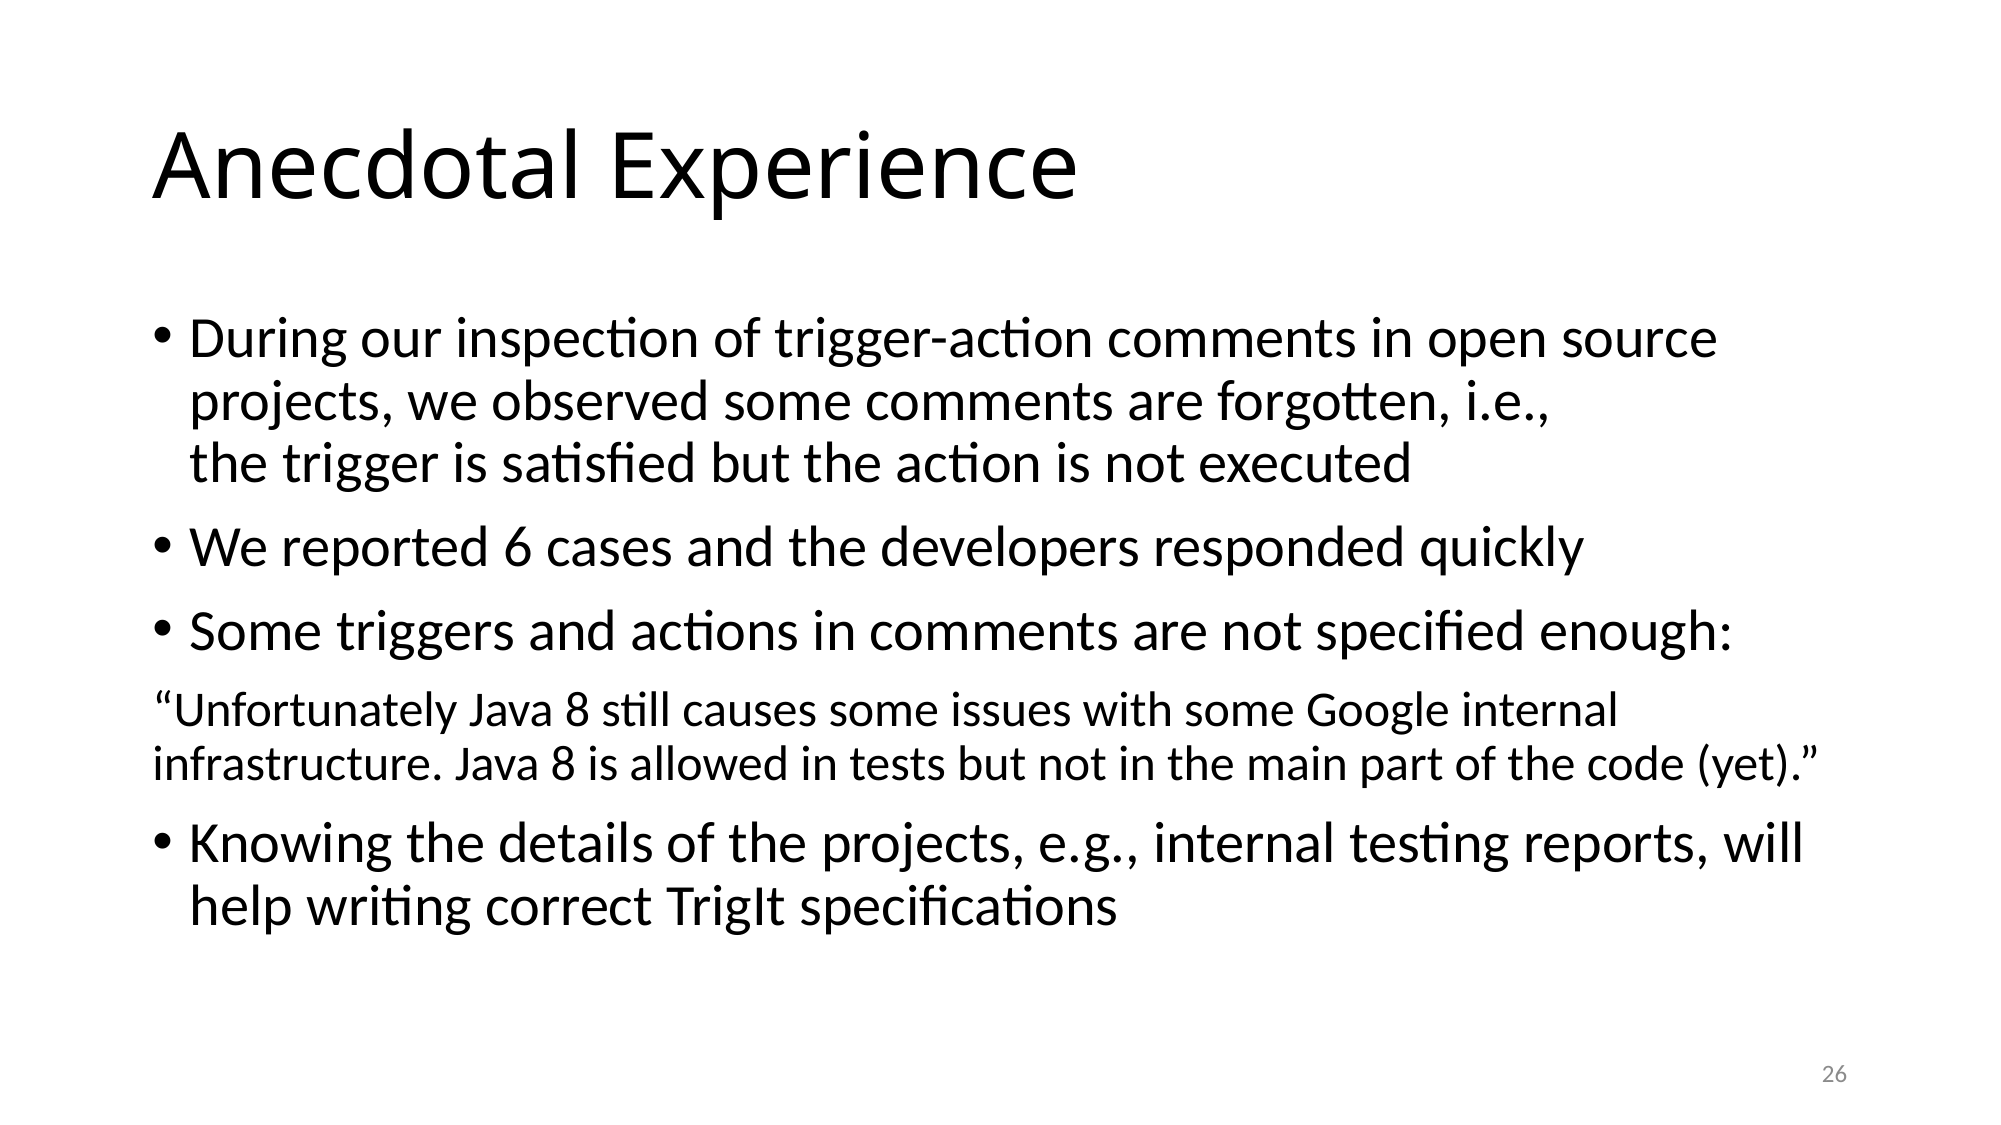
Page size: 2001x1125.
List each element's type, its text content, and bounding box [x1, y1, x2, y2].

list During our inspection of trigger-action comments in open source projects, we observed some comments are forgotten, i.e., the trigger is satisfied but the action is not executed We reported 6 cases and the developers responded quickly Some triggers and actions in comments are not specified enough: “Unfortunately Java 8 still causes some issues with some Google internal infrastructure. Java 8 is allowed in tests but not in the main part of the code (yet).” Knowing the details of the projects, e.g., internal testing reports, will help writing correct TrigIt specifications [137, 299, 1863, 1014]
slide_number 26 [1412, 1042, 1863, 1103]
title Anecdotal Experience [137, 59, 1863, 278]
